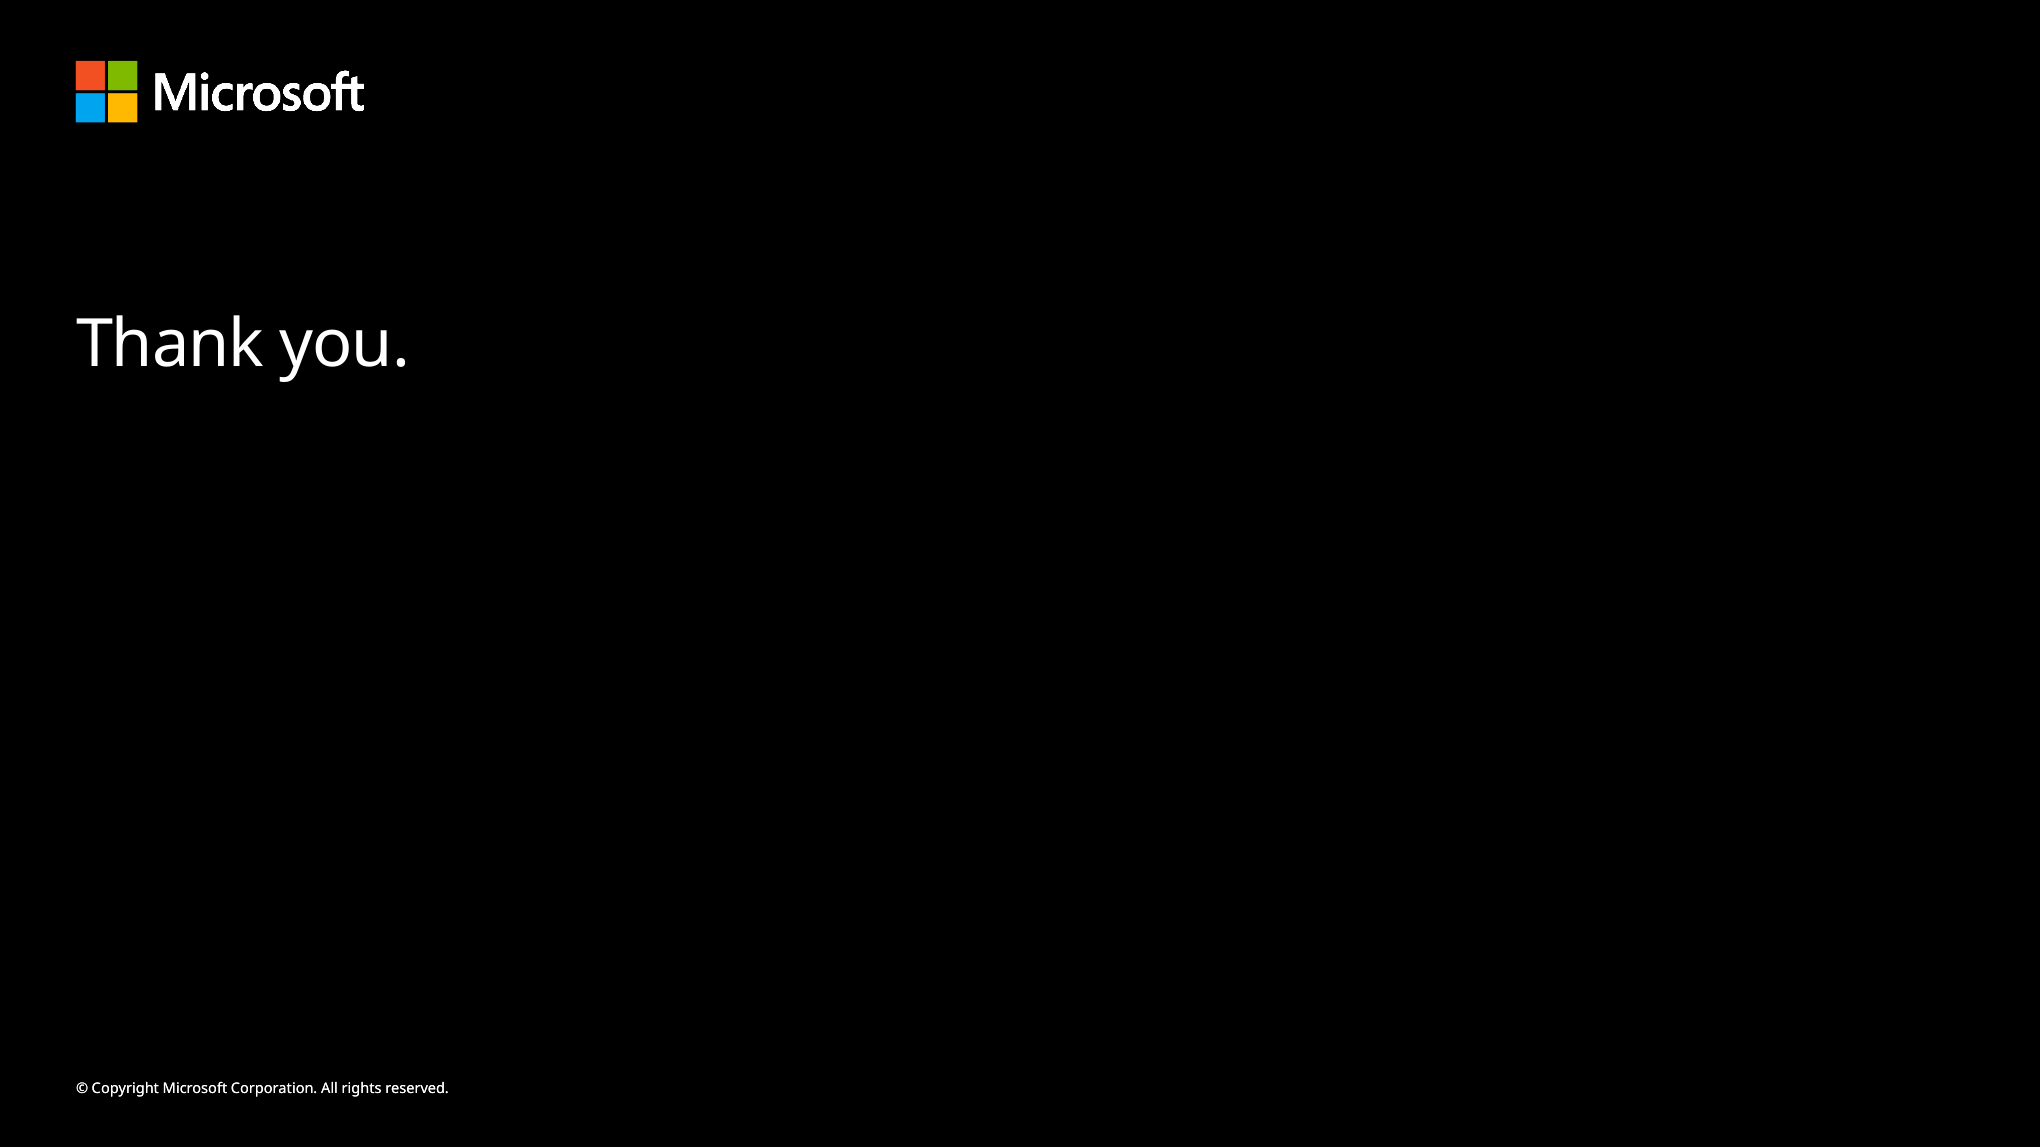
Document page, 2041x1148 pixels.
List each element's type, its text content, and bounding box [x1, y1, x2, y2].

title Thank you. [76, 308, 1576, 405]
picture [14, 0, 425, 184]
